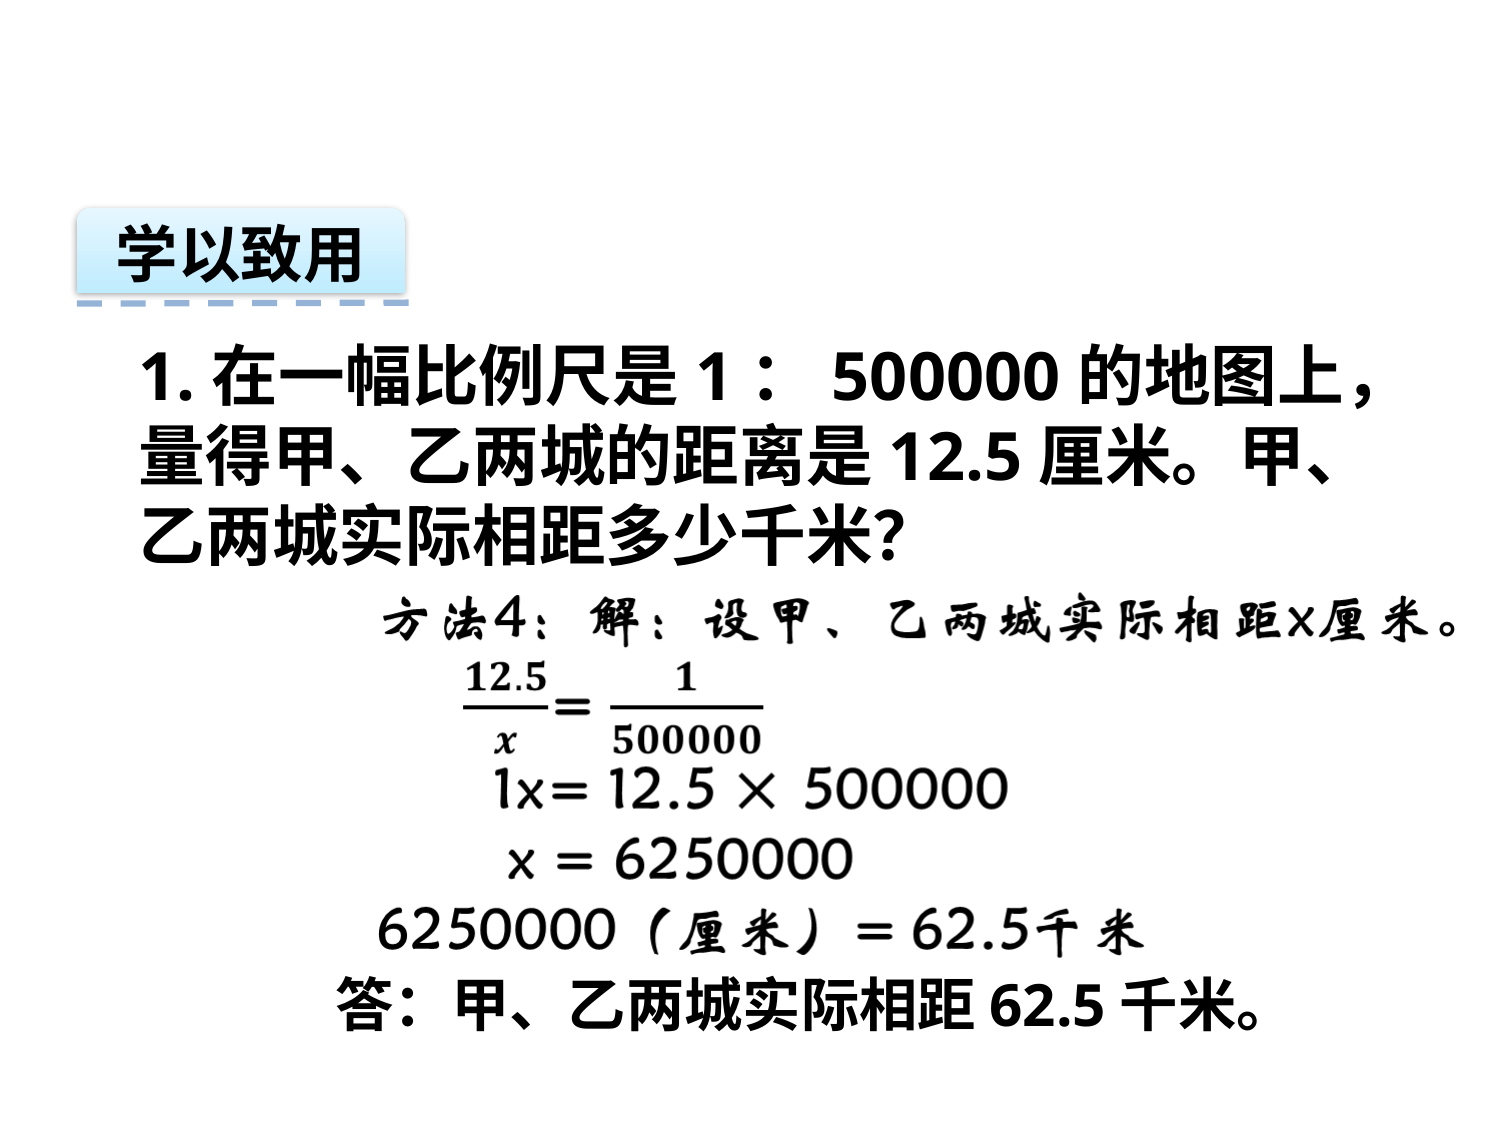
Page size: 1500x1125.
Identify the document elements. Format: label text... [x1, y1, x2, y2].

text_box 1.在一幅比例尺是1：500000的地图上，量得甲、乙两城的距离是12.5厘米。甲、乙两城实际相距多少千米？ [123, 326, 1436, 581]
text_box [361, 574, 1484, 979]
text_box 学以致用 [76, 207, 406, 294]
text_box 答：甲、乙两城实际相距62.5千米。 [320, 960, 1310, 1046]
